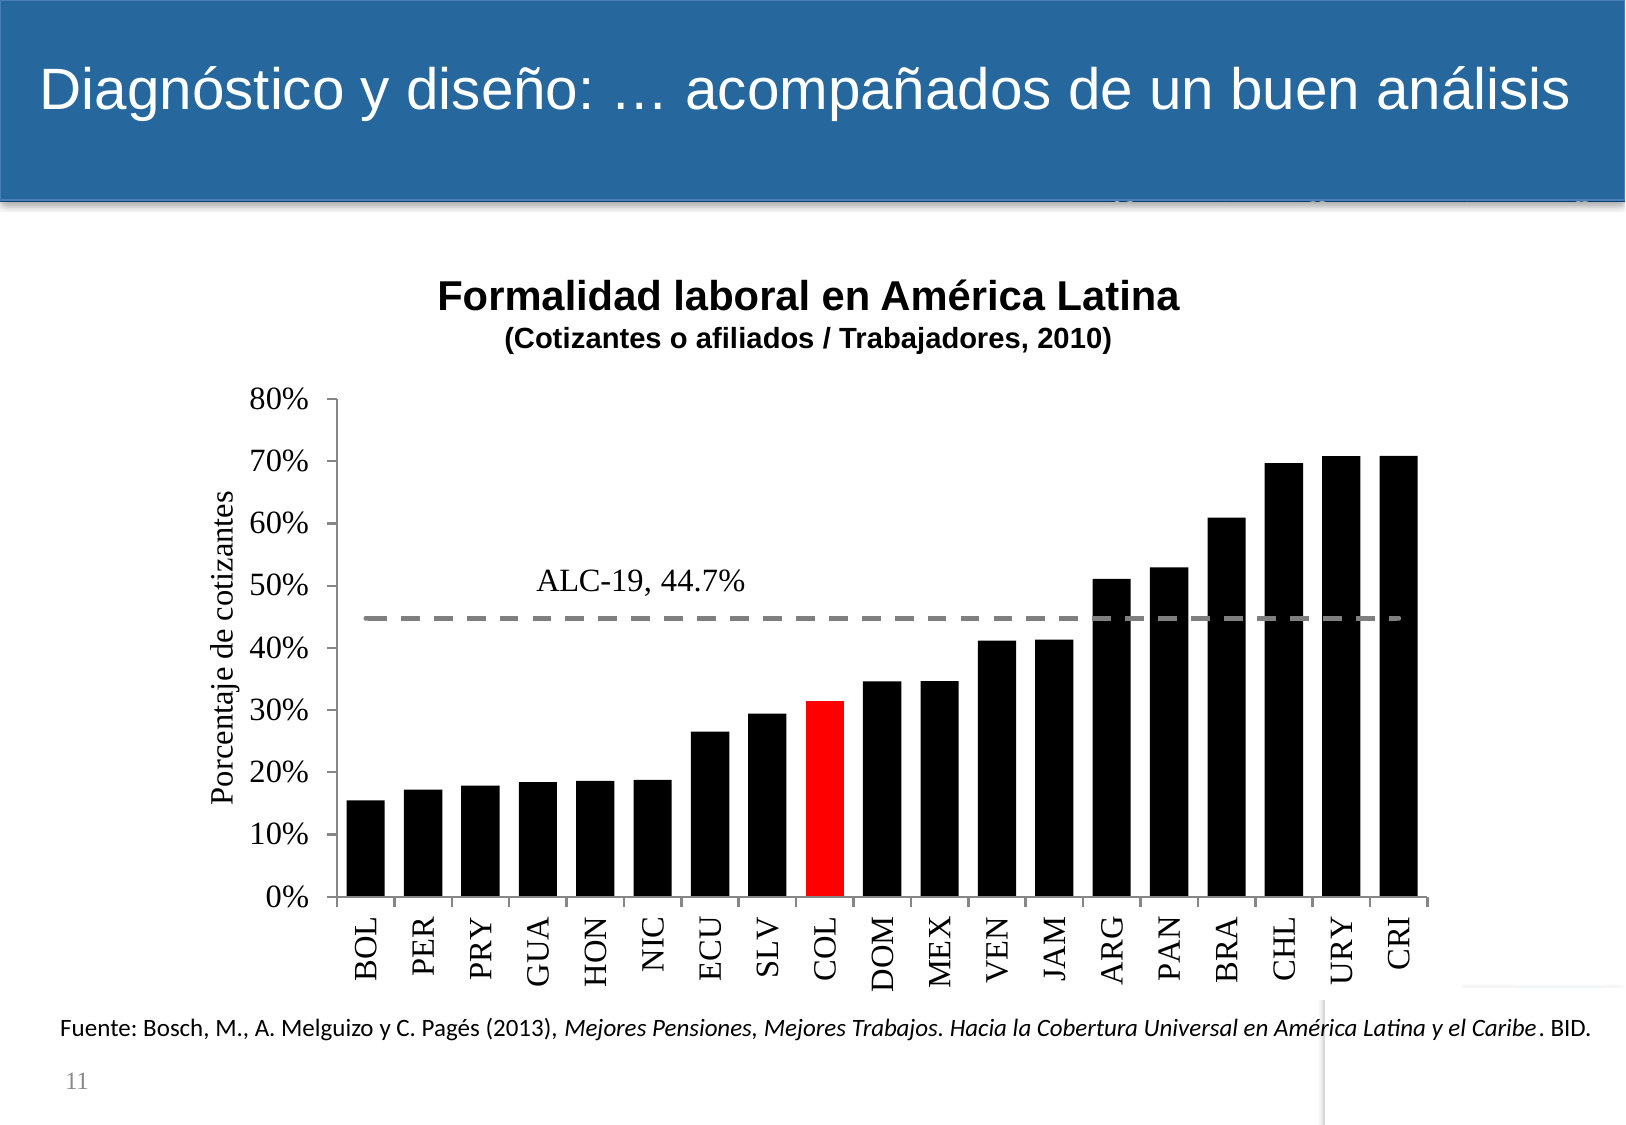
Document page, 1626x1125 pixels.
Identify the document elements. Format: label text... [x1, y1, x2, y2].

text_box Fuente: Bosch, M., A. Melguizo y C. Pagés (2013), Mejores Pensiones, Mejores Trabajos. Hacia la Cobertura Universal en América Latina y el Caribe. BID. [45, 1004, 1607, 1050]
picture [144, 349, 1463, 1001]
title Diagnóstico y diseño: … acompañados de un buen análisis [24, 43, 1600, 163]
text_box [1324, 987, 1625, 1125]
text_box Formalidad laboral en América Latina (Cotizantes o afiliados / Trabajadores, 2010) [422, 261, 1195, 348]
slide_number 11 [50, 1050, 430, 1110]
text_box [0, 0, 1625, 201]
